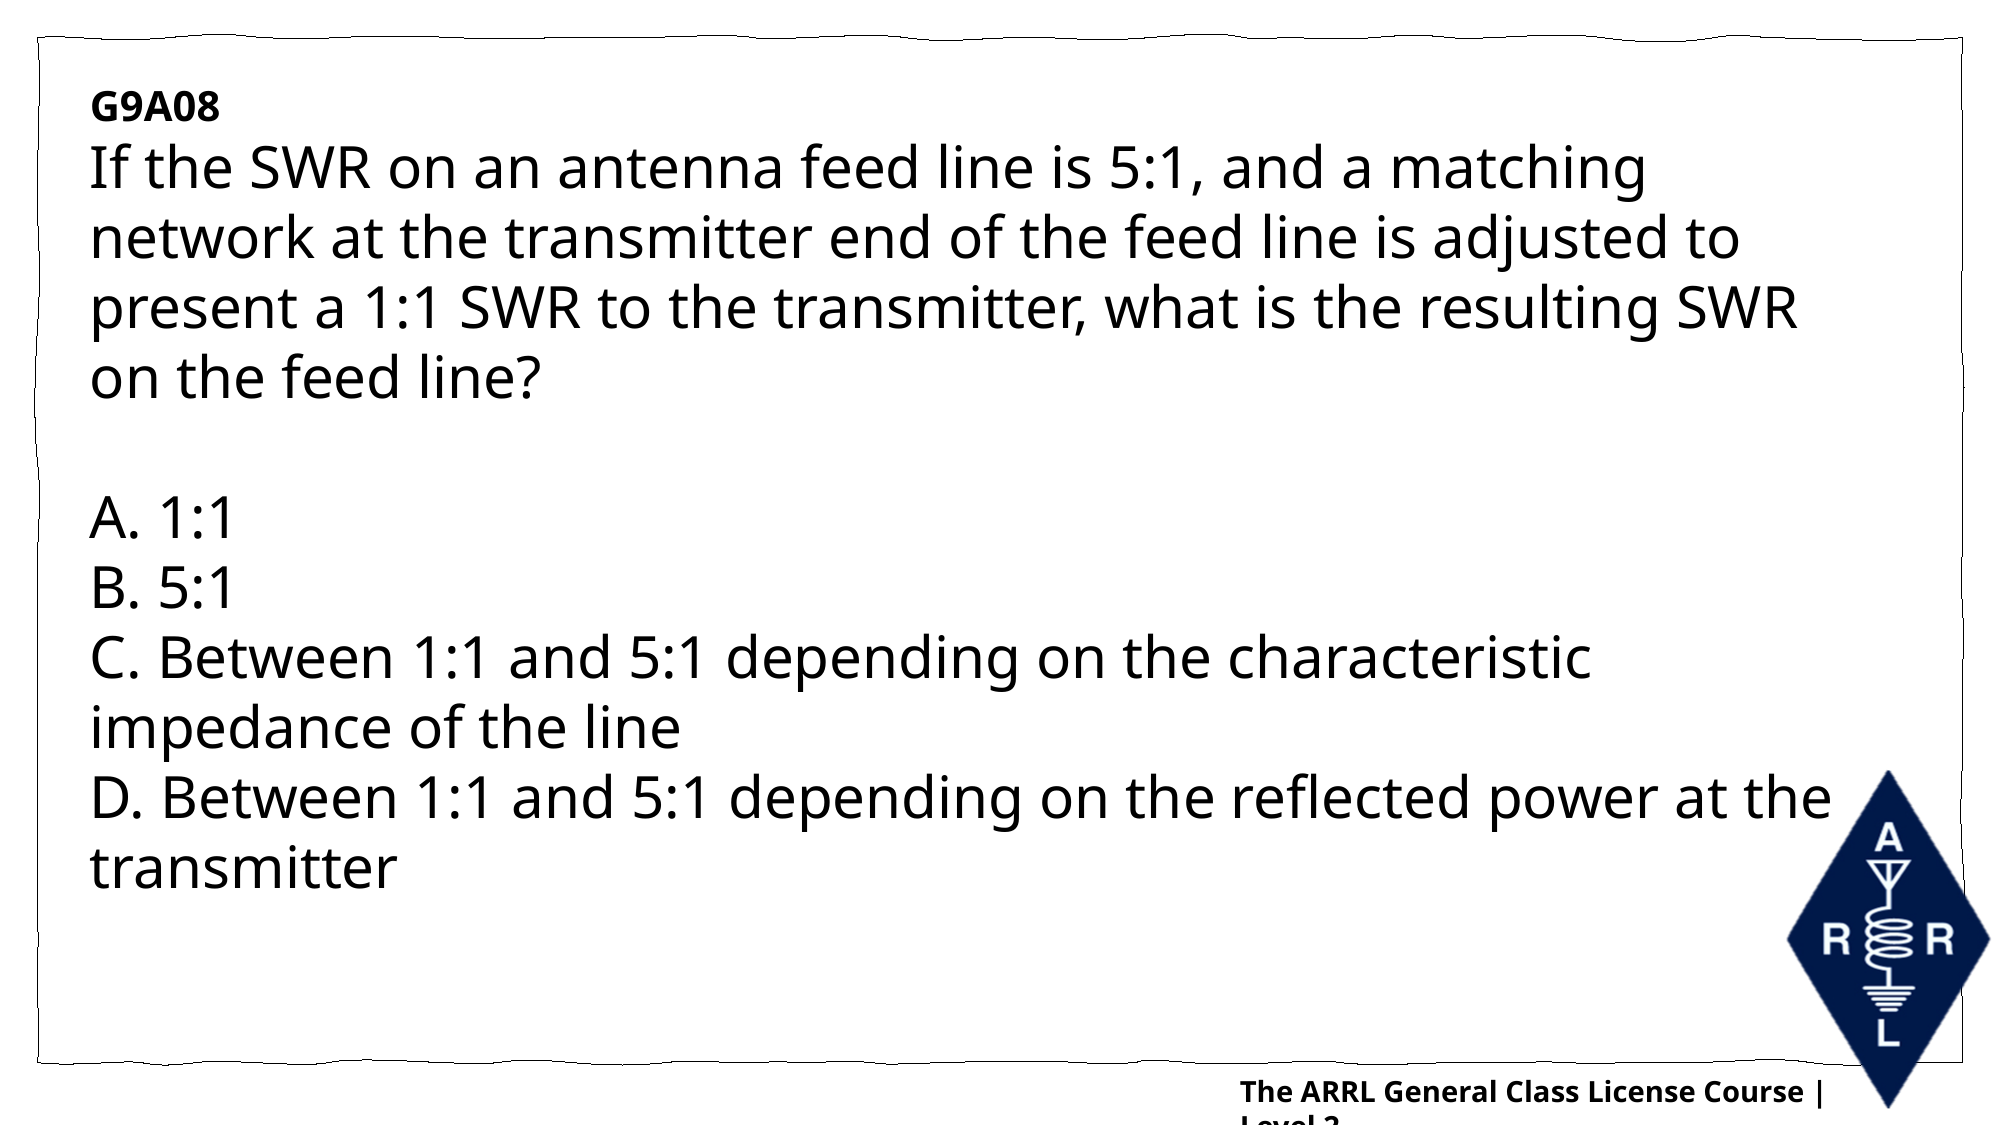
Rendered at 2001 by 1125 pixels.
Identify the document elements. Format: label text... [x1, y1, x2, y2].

text_box G9A08 If the SWR on an antenna feed line is 5:1, and a matching network at the transmitter end of the feed line is adjusted to present a 1:1 SWR to the transmitter, what is the resulting SWR on the feed line? A. 1:1 B. 5:1 C. Between 1:1 and 5:1 depending on the characteristic impedance of the line D. Between 1:1 and 5:1 depending on the reflected power at the transmitter [75, 72, 1850, 908]
picture [1773, 752, 1999, 1125]
